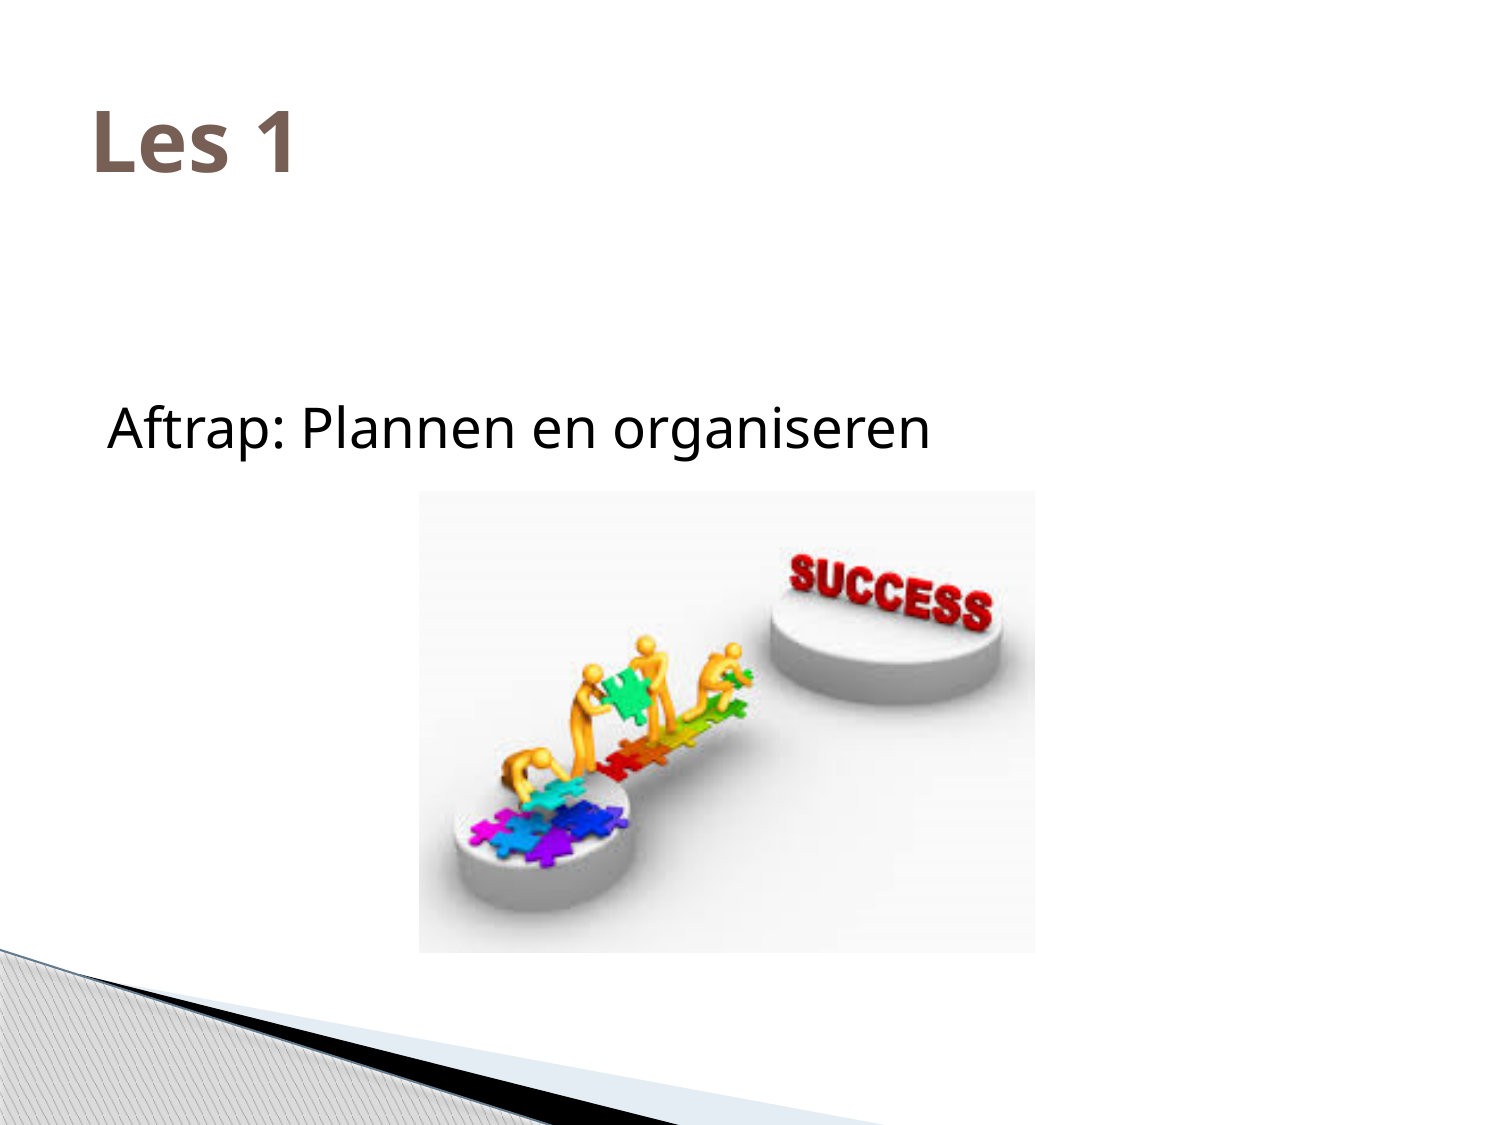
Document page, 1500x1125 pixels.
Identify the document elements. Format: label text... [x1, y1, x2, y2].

list Aftrap: Plannen en organiseren [75, 385, 1425, 986]
picture [418, 491, 1036, 954]
title Les 1 [75, 45, 1425, 233]
